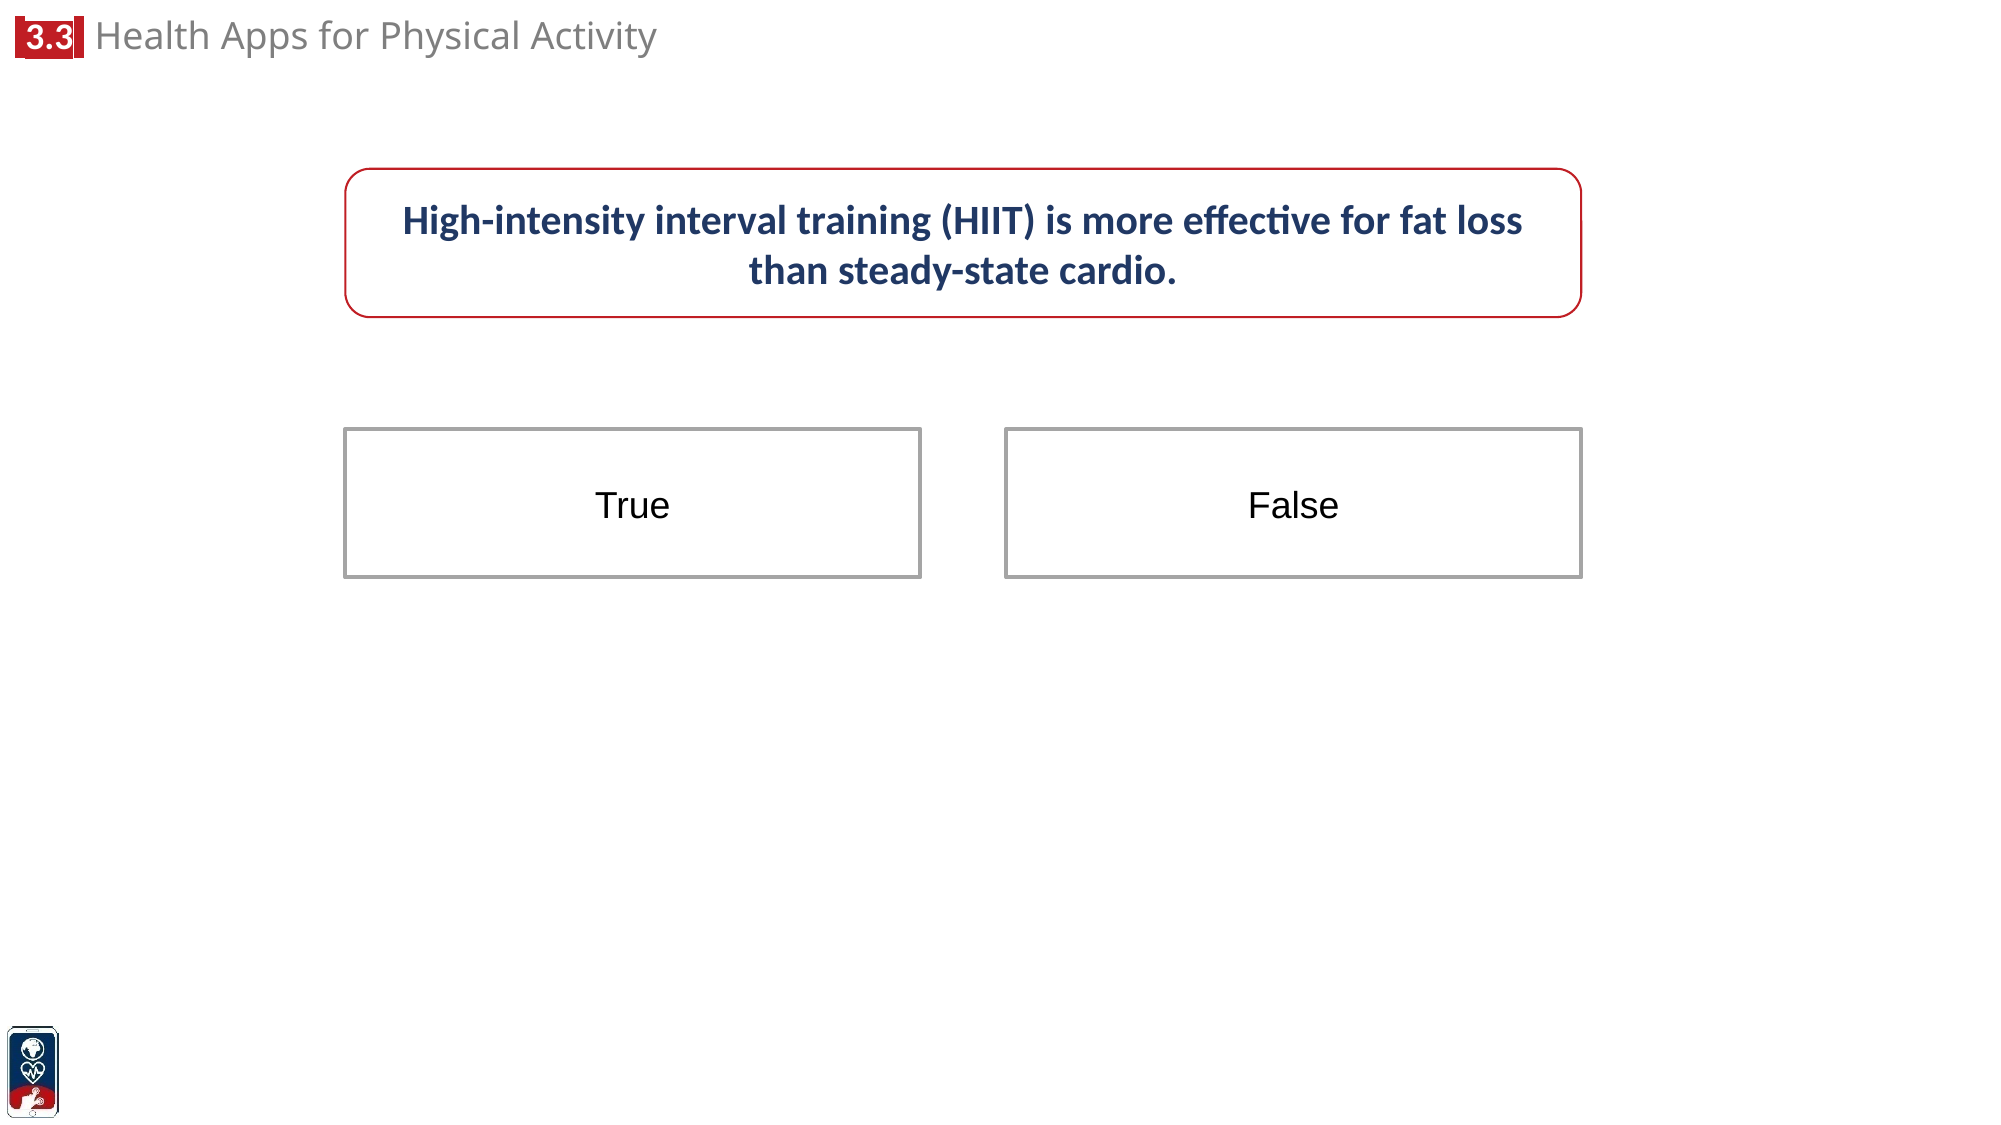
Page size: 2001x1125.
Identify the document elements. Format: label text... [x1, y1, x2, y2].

text_box High-intensity interval training (HIIT) is more effective for fat loss than steady-state cardio. [345, 168, 1582, 318]
text_box False [1004, 427, 1583, 579]
text_box True [343, 427, 922, 579]
picture [7, 1026, 59, 1118]
